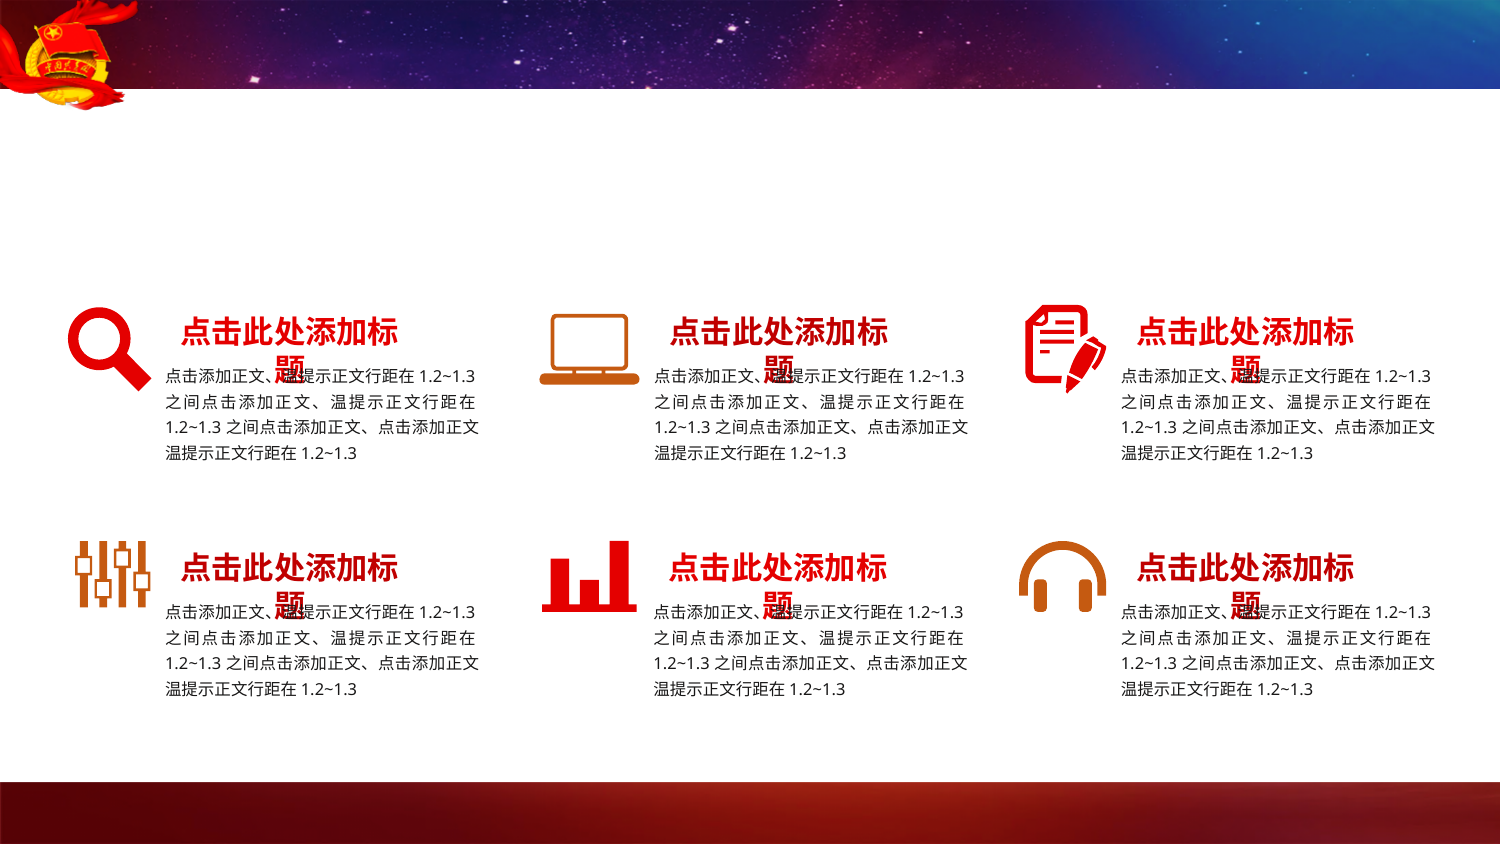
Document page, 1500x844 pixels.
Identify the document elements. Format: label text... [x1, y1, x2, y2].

text_box 点击添加正文、温提示正文行距在1.2~1.3之间点击添加正文、温提示正文行距在1.2~1.3之间点击添加正文、点击添加正文温提示正文行距在1.2~1.3 [150, 352, 494, 470]
text_box [1065, 375, 1081, 394]
text_box 点击添加正文、温提示正文行距在1.2~1.3之间点击添加正文、温提示正文行距在1.2~1.3之间点击添加正文、点击添加正文温提示正文行距在1.2~1.3 [1106, 588, 1450, 706]
text_box 点击添加正文、温提示正文行距在1.2~1.3之间点击添加正文、温提示正文行距在1.2~1.3之间点击添加正文、点击添加正文温提示正文行距在1.2~1.3 [638, 588, 983, 706]
text_box 点击添加正文、温提示正文行距在1.2~1.3之间点击添加正文、温提示正文行距在1.2~1.3之间点击添加正文、点击添加正文温提示正文行距在1.2~1.3 [1106, 352, 1450, 470]
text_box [75, 540, 151, 608]
text_box [542, 540, 637, 612]
text_box 点击此处添加标题 [1106, 304, 1386, 352]
text_box 点击此处添加标题 [638, 540, 918, 588]
text_box [67, 307, 150, 392]
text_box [1019, 540, 1107, 612]
text_box 点击添加正文、温提示正文行距在1.2~1.3之间点击添加正文、温提示正文行距在1.2~1.3之间点击添加正文、点击添加正文温提示正文行距在1.2~1.3 [639, 352, 984, 470]
text_box 点击此处添加标题 [639, 304, 919, 352]
text_box 点击此处添加标题 [150, 304, 430, 352]
text_box 点击此处添加标题 [151, 540, 430, 588]
text_box 点击添加正文、温提示正文行距在1.2~1.3之间点击添加正文、温提示正文行距在1.2~1.3之间点击添加正文、点击添加正文温提示正文行距在1.2~1.3 [150, 588, 494, 706]
text_box [1025, 304, 1088, 384]
text_box 点击此处添加标题 [1107, 540, 1386, 588]
picture [0, 783, 1500, 844]
picture [0, 0, 1500, 112]
text_box [539, 313, 639, 385]
text_box [1069, 336, 1106, 380]
